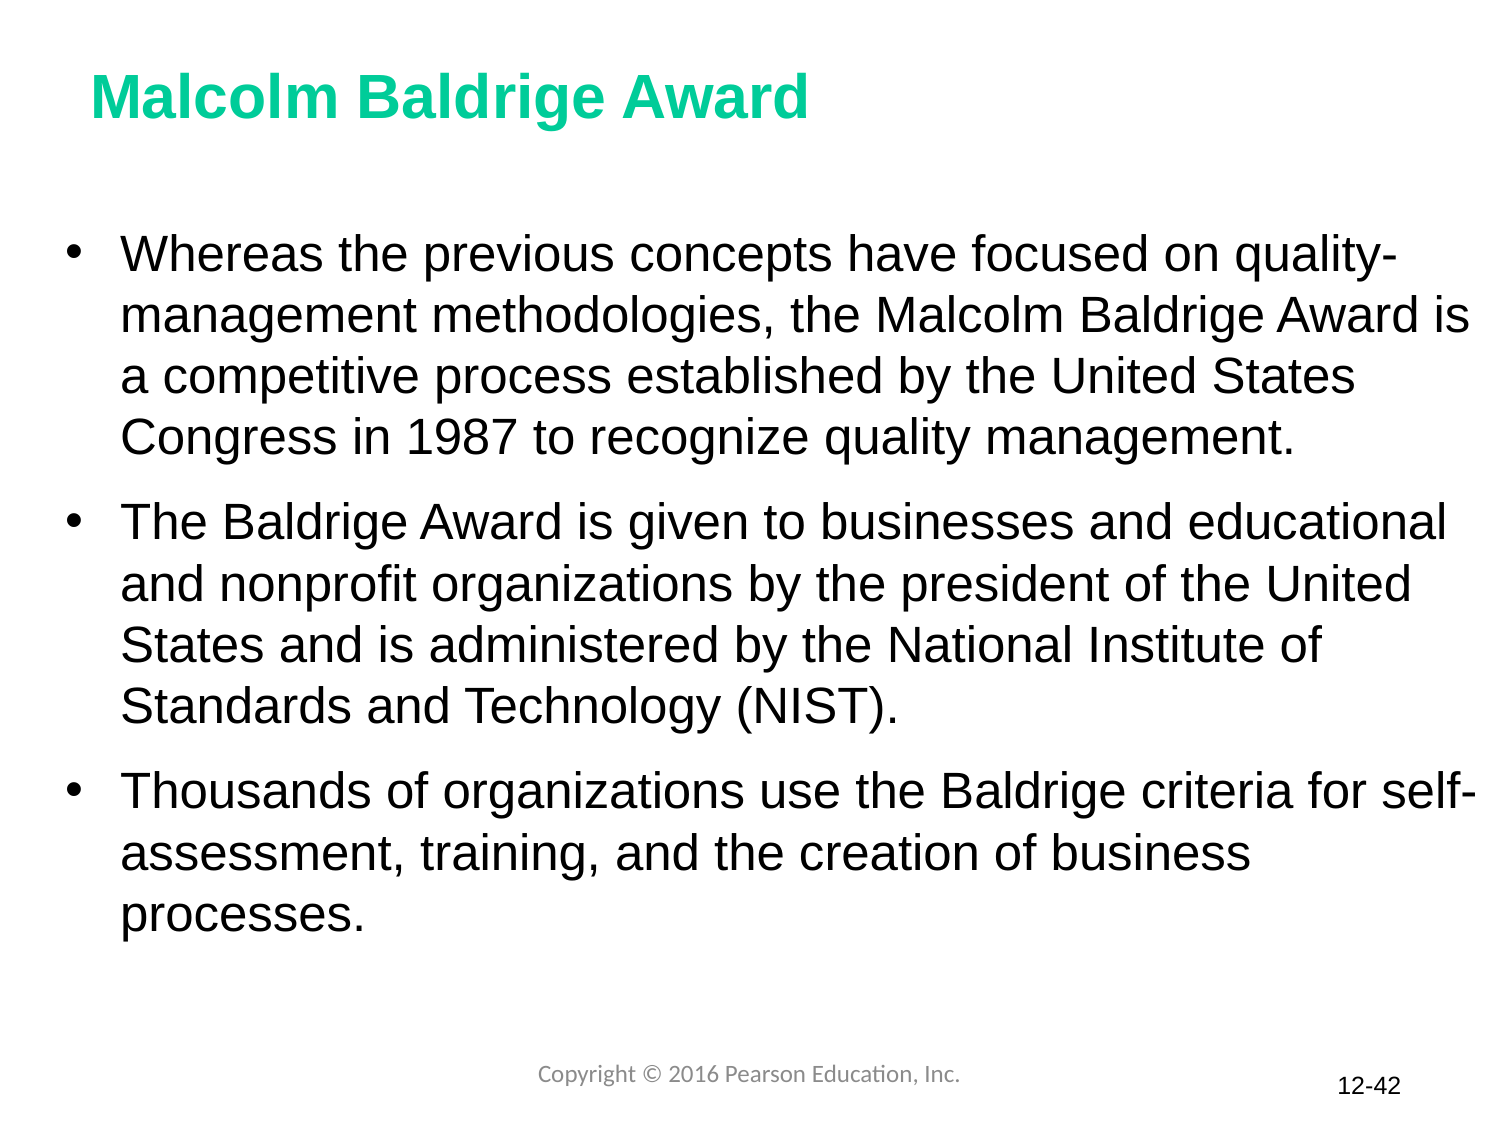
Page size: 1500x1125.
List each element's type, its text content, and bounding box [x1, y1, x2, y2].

footer Copyright © 2016 Pearson Education, Inc. [512, 1042, 988, 1103]
title Malcolm Baldrige Award [75, 0, 1425, 188]
list Whereas the previous concepts have focused on quality-management methodologies, the Malcolm Baldrige Award is a competitive process established by the United States Congress in 1987 to recognize quality management. The Baldrige Award is given to businesses and educational and nonprofit organizations by the president of the United States and is administered by the National Institute of Standards and Technology (NIST). Thousands of organizations use the Baldrige criteria for self-assessment, training, and the creation of business processes. [50, 212, 1500, 955]
